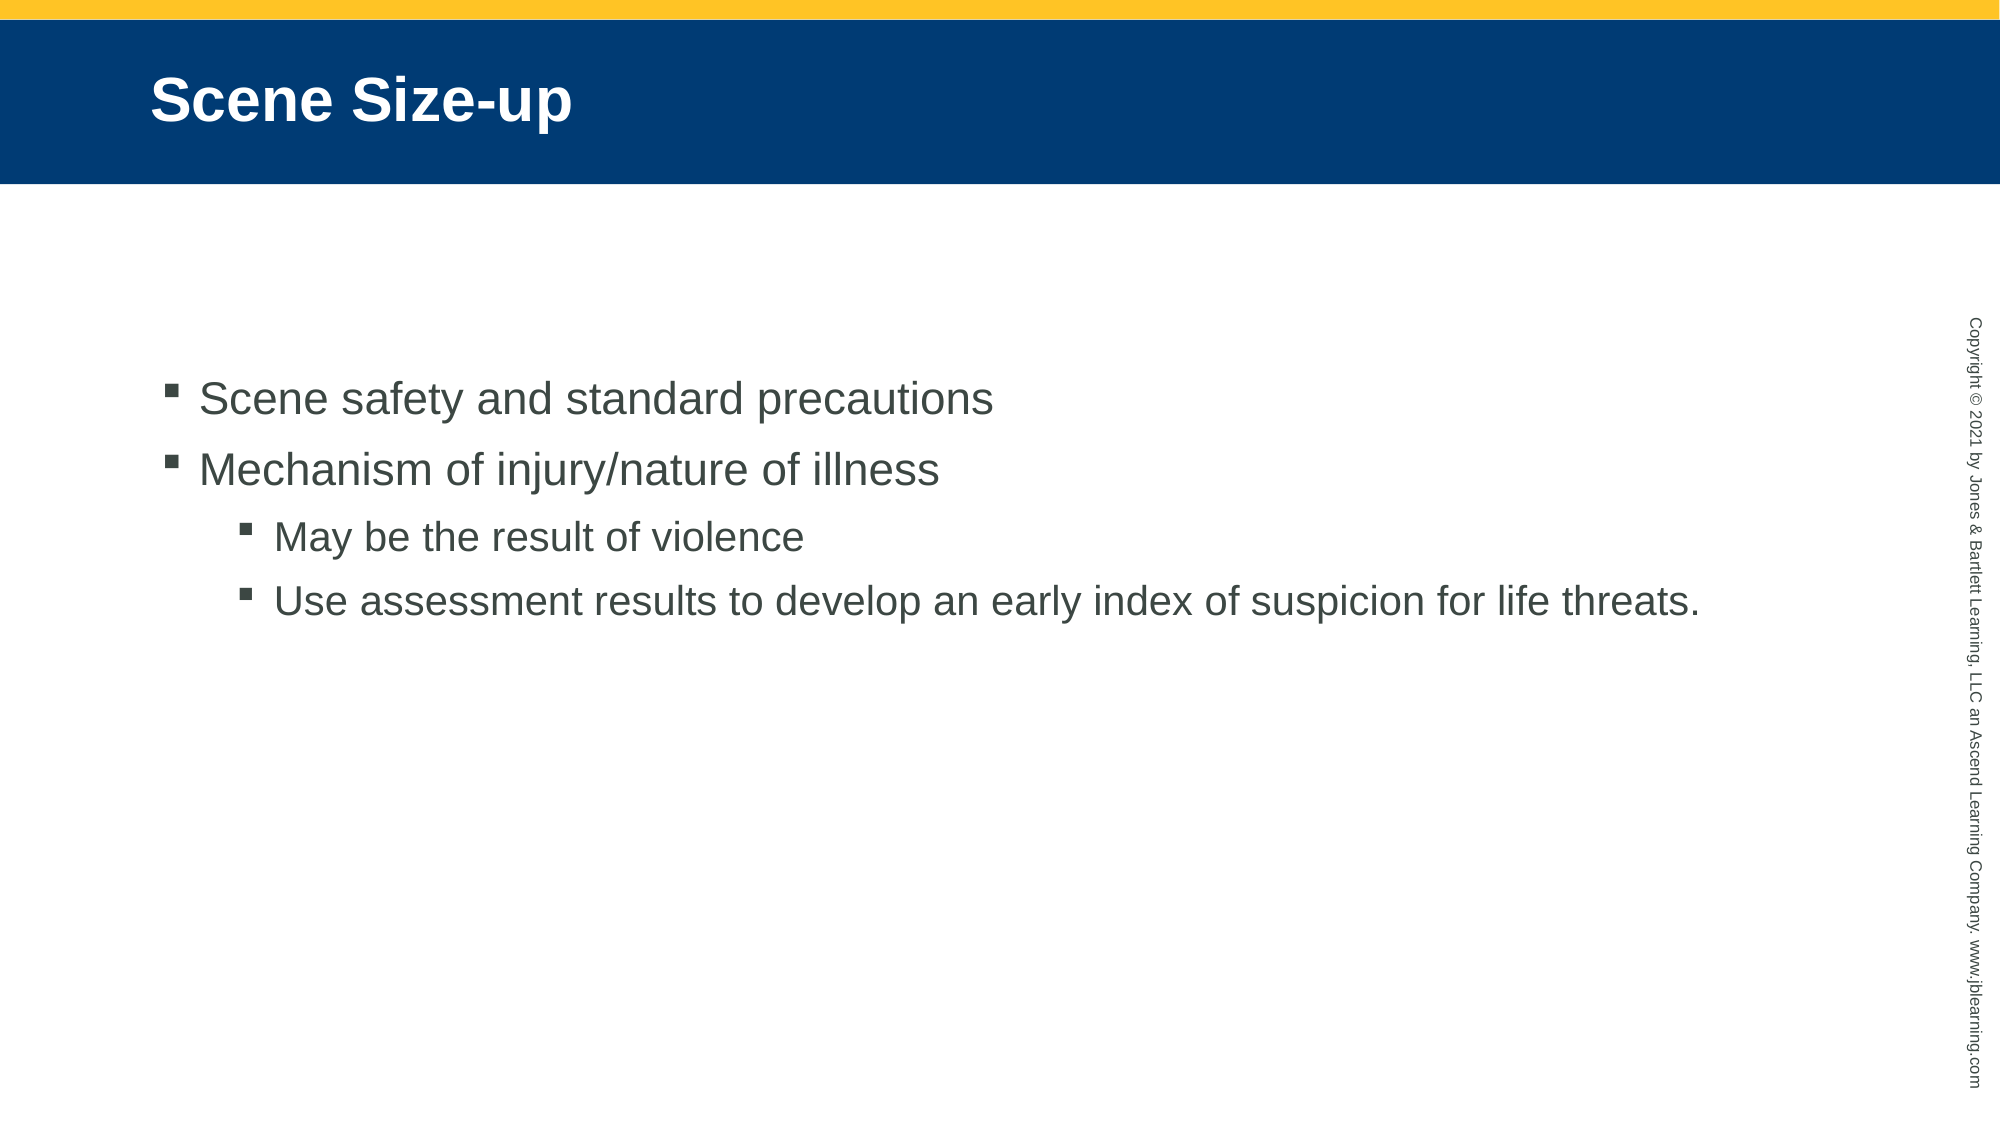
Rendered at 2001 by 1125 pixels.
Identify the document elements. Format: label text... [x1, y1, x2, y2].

list Scene safety and standard precautions Mechanism of injury/nature of illness May be the result of violence Use assessment results to develop an early index of suspicion for life threats. [146, 361, 1859, 1016]
title Scene Size-up [0, 19, 2000, 185]
